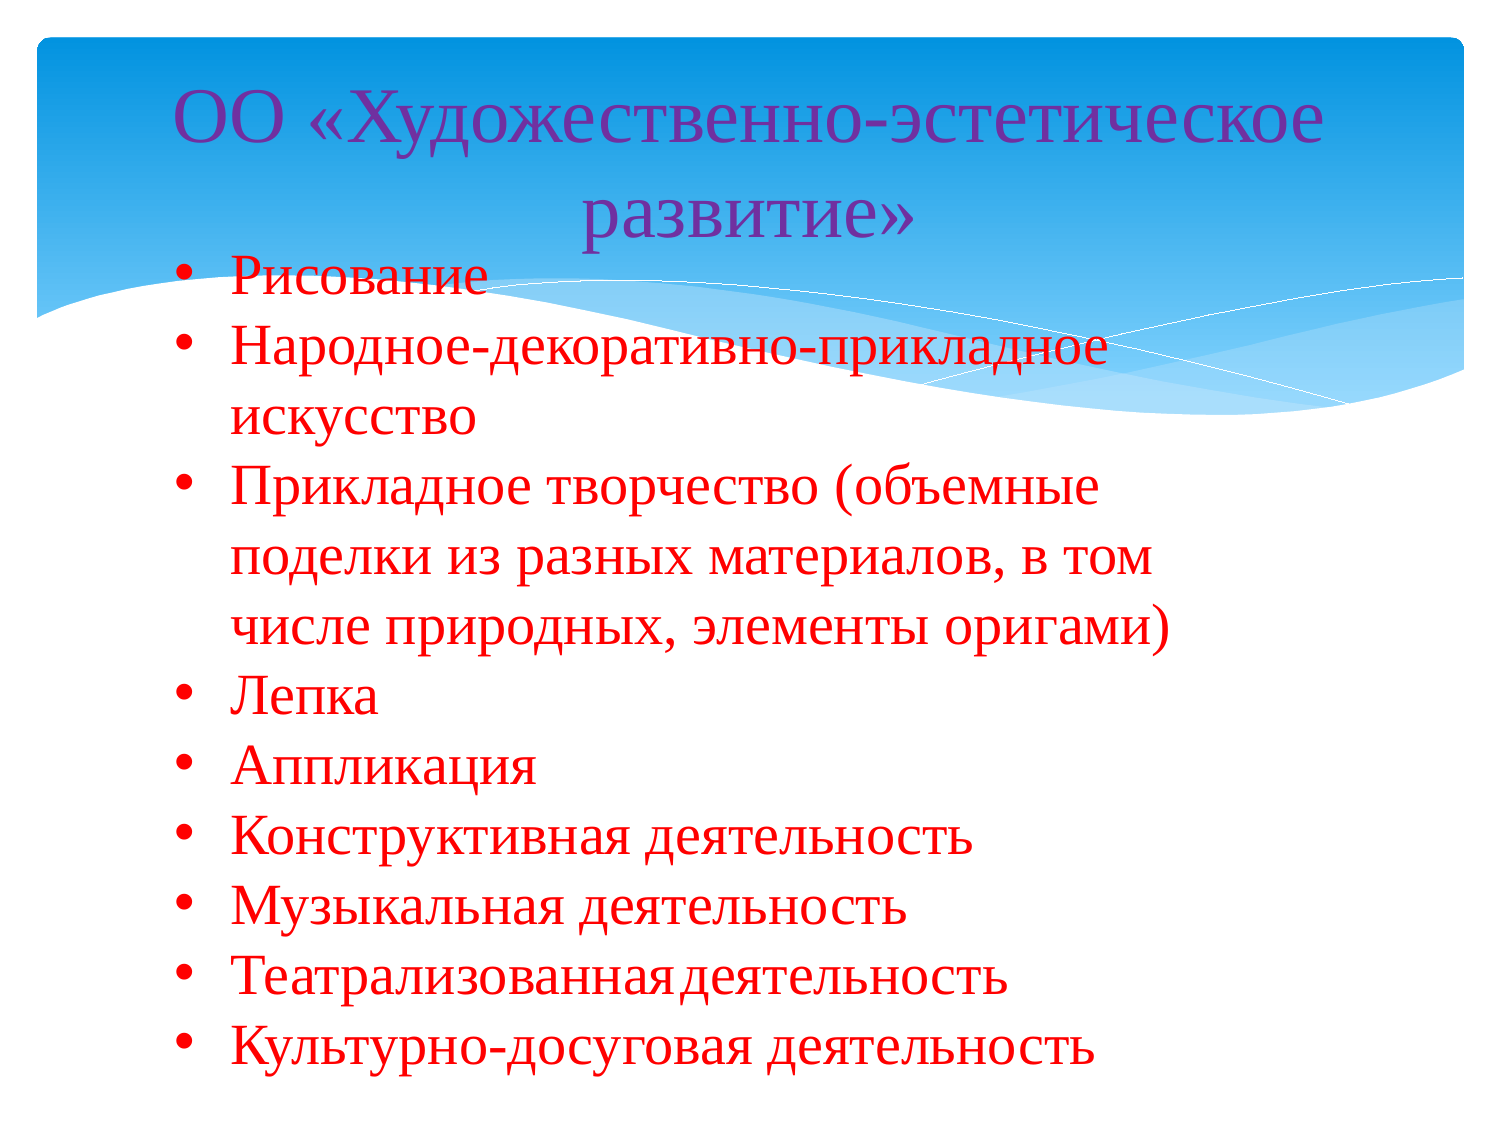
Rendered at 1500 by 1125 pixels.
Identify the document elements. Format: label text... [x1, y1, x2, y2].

text_box Рисование Народное-декоративно-прикладное искусство Прикладное творчество (объемные поделки из разных материалов, в том числе природных, элементы оригами) Лепка Аппликация Конструктивная деятельность Музыкальная деятельность Театрализованная деятельность Культурно-досуговая деятельность [159, 168, 1306, 1084]
title ОО «Художественно-эстетическое развитие» [75, 55, 1425, 261]
